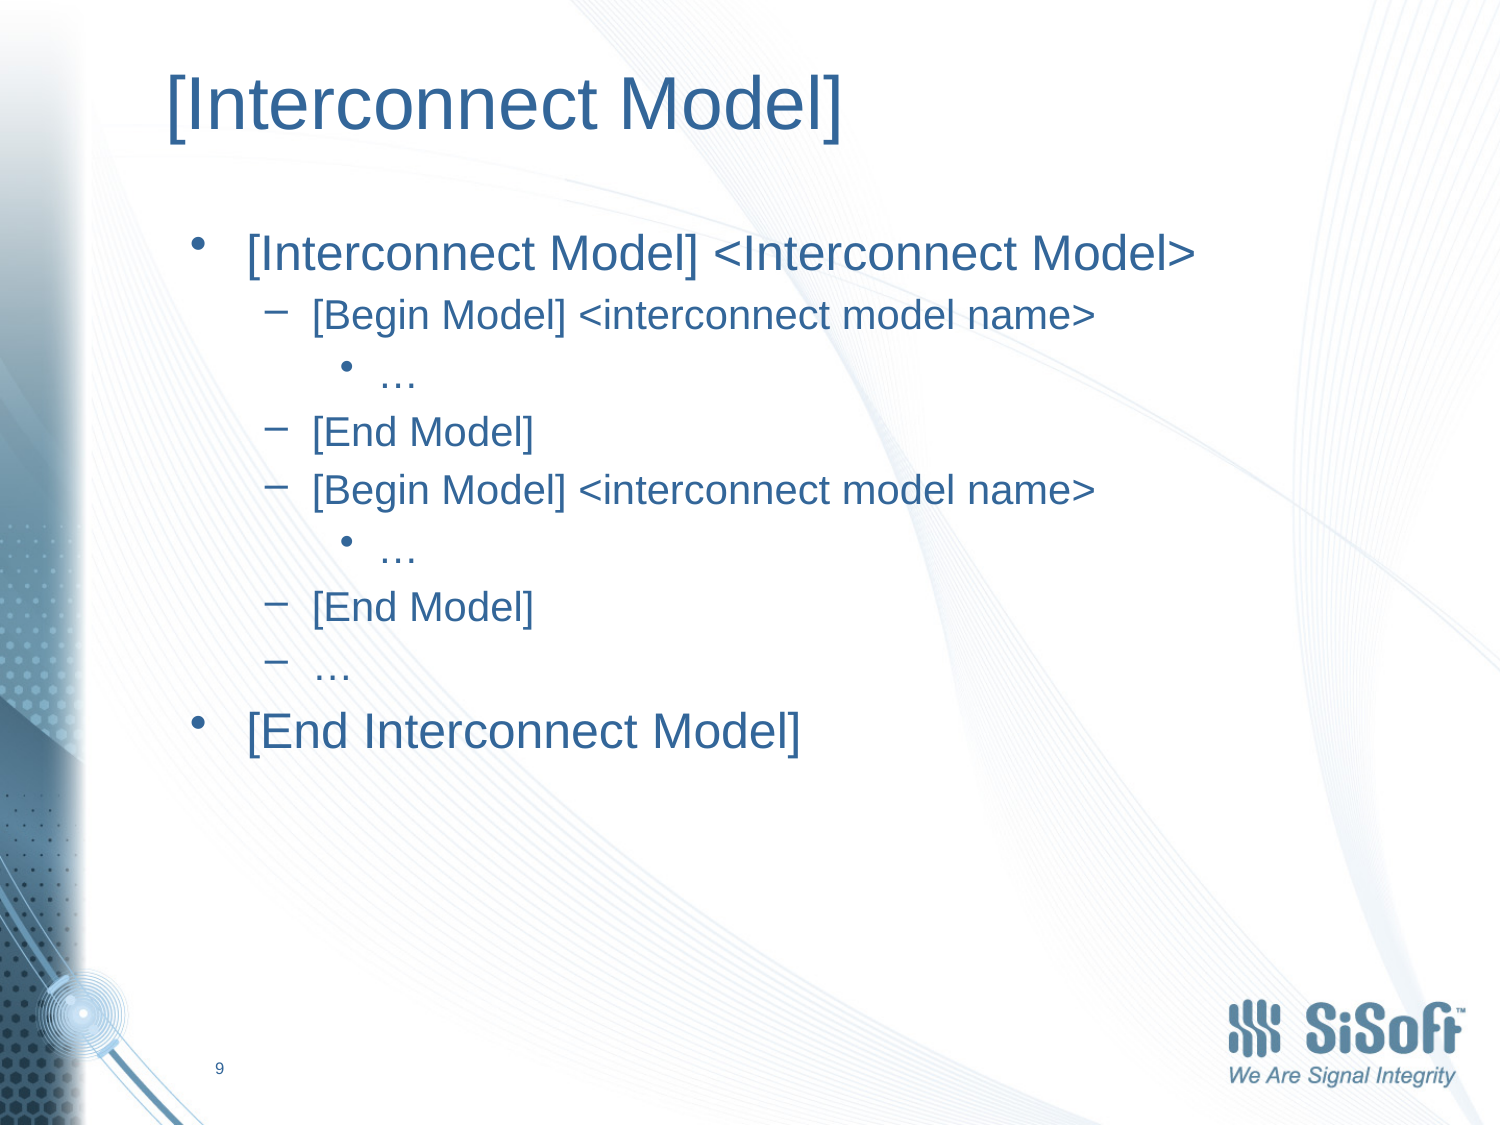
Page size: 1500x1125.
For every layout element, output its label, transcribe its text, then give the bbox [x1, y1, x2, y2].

list [Interconnect Model] <Interconnect Model> [Begin Model] <interconnect model name> … [End Model] [Begin Model] <interconnect model name> … [End Model] … [End Interconnect Model] [174, 212, 1350, 1000]
footer 9 [200, 1050, 975, 1104]
title [Interconnect Model] [150, 24, 1400, 175]
picture [0, 0, 1500, 1125]
